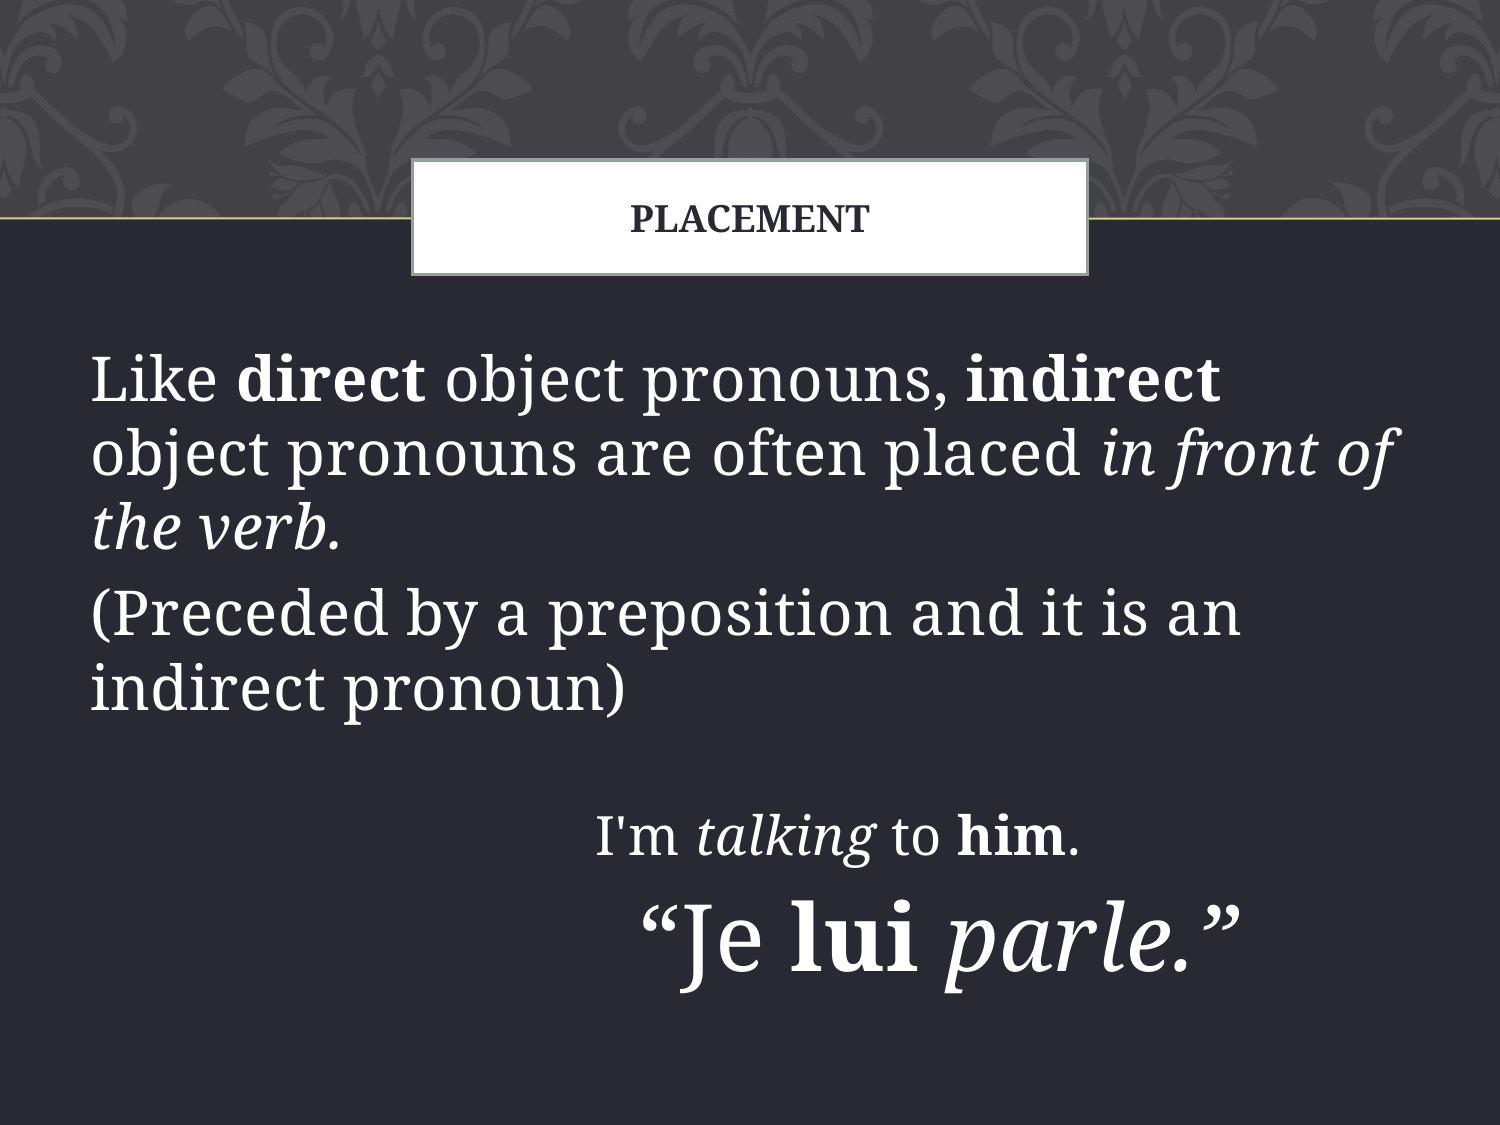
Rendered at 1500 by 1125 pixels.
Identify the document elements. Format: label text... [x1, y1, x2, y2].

title Placement [411, 158, 1089, 276]
list Like direct object pronouns, indirect object pronouns are often placed in front of the verb. (Preceded by a preposition and it is an indirect pronoun) I'm talking to him. “Je lui parle.” [75, 331, 1425, 1000]
